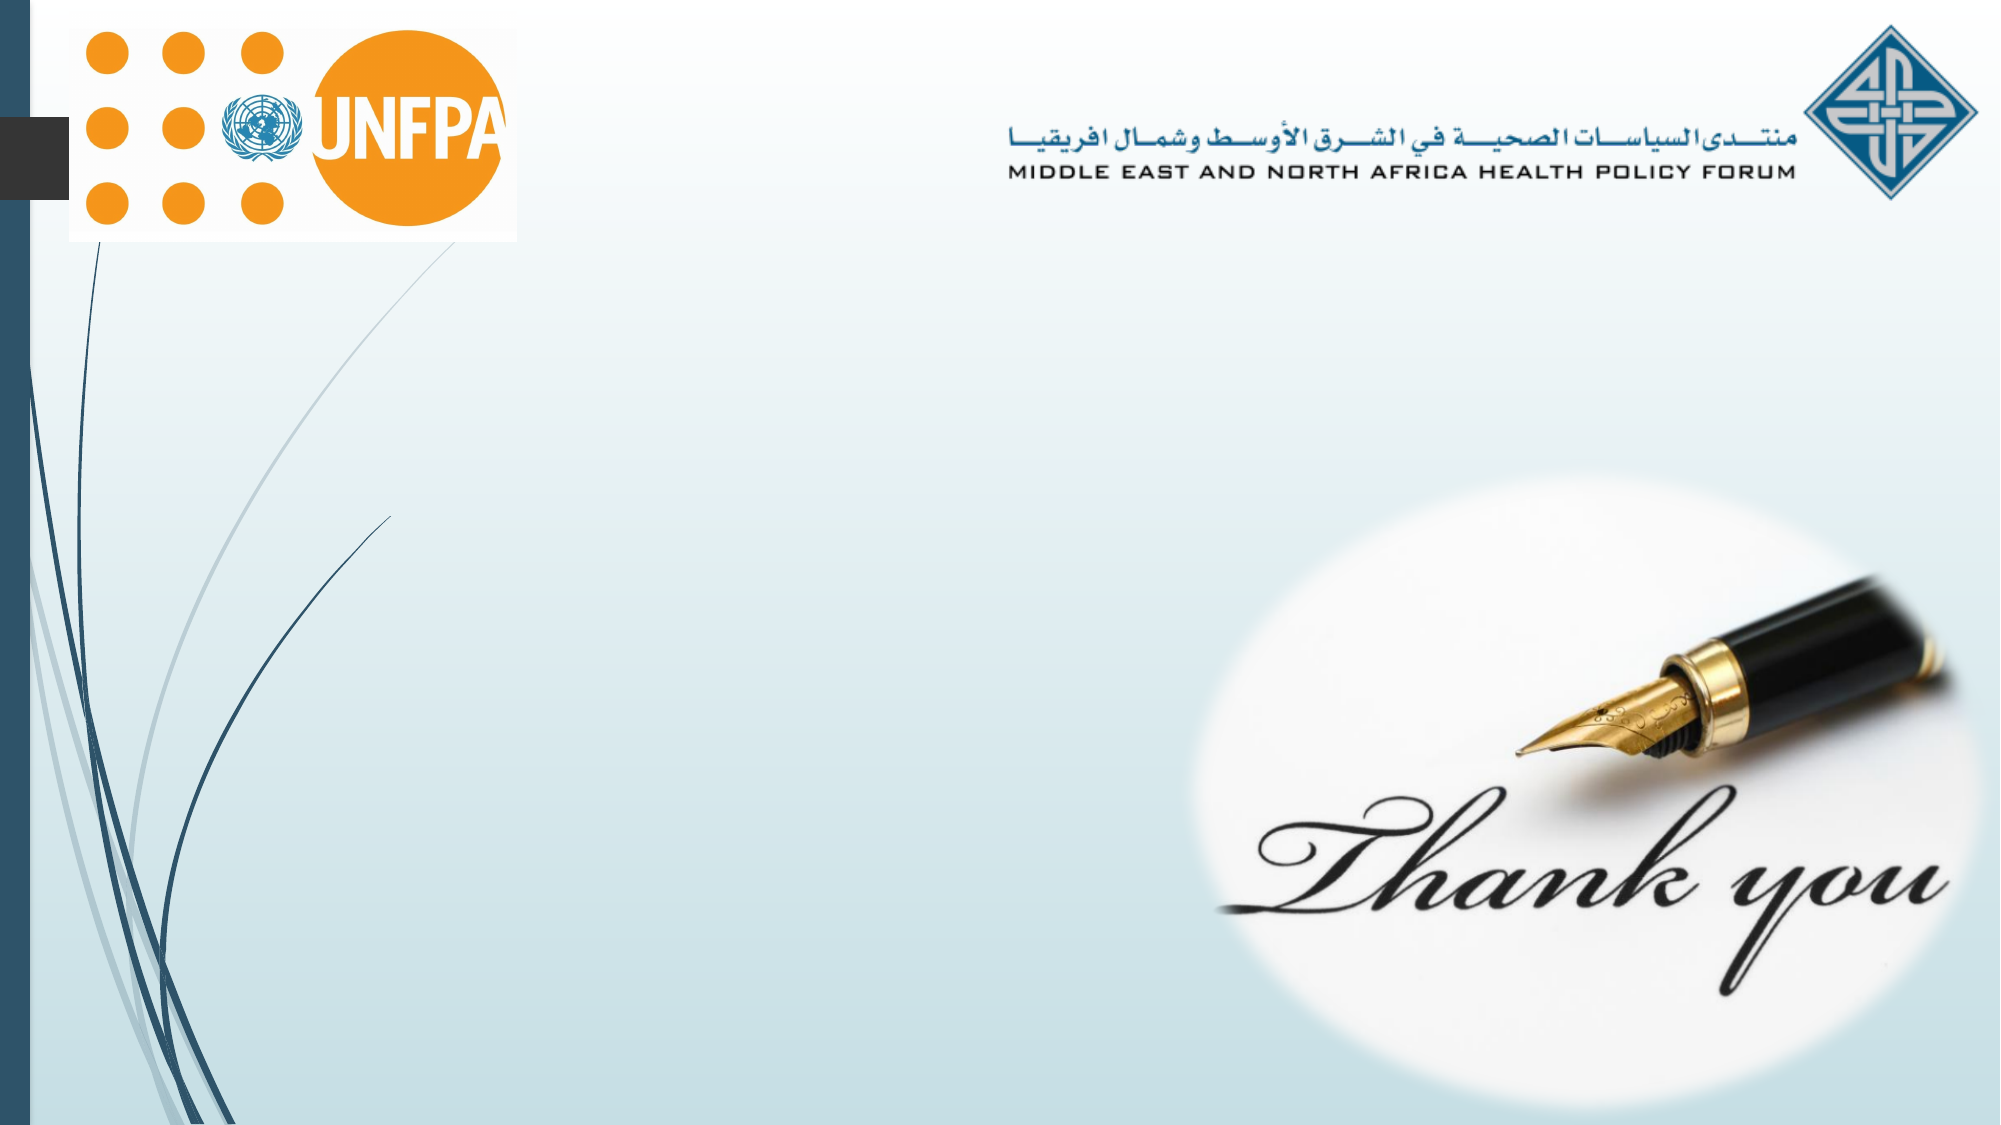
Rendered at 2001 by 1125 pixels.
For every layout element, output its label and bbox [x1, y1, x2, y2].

picture [996, 11, 1991, 215]
picture [1175, 458, 2000, 1125]
picture [69, 11, 517, 243]
